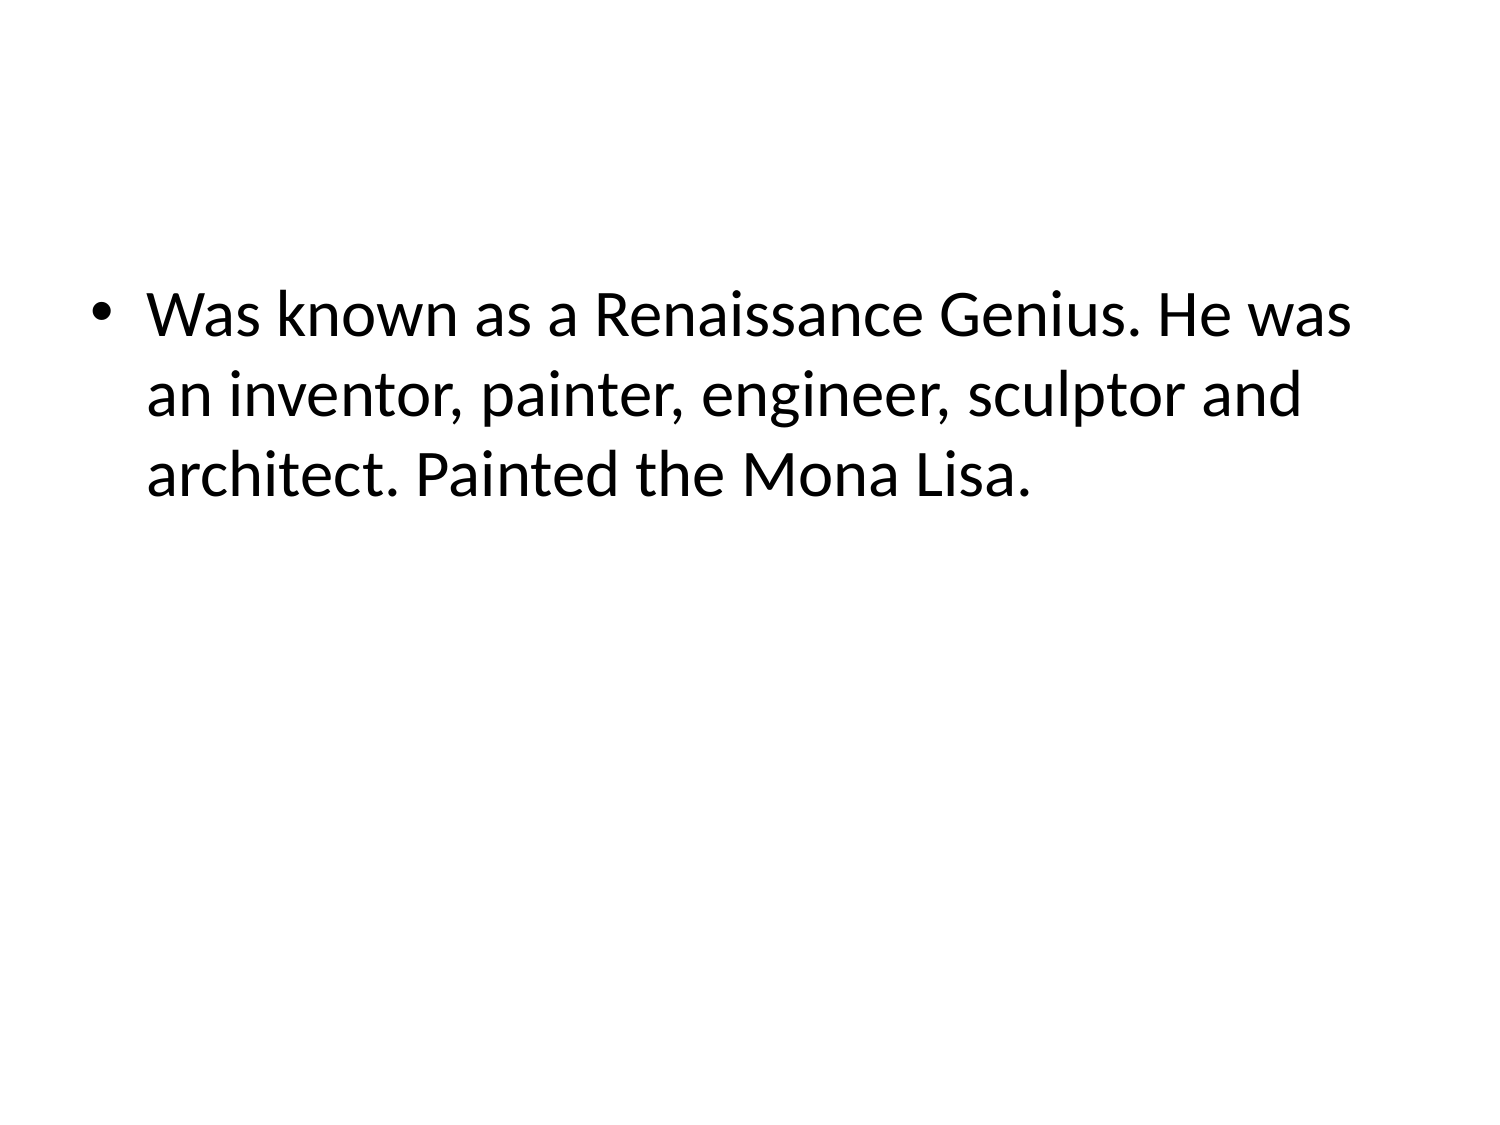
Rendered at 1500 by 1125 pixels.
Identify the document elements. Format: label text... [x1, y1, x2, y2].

list Was known as a Renaissance Genius. He was an inventor, painter, engineer, sculptor and architect. Painted the Mona Lisa. [75, 262, 1425, 1005]
